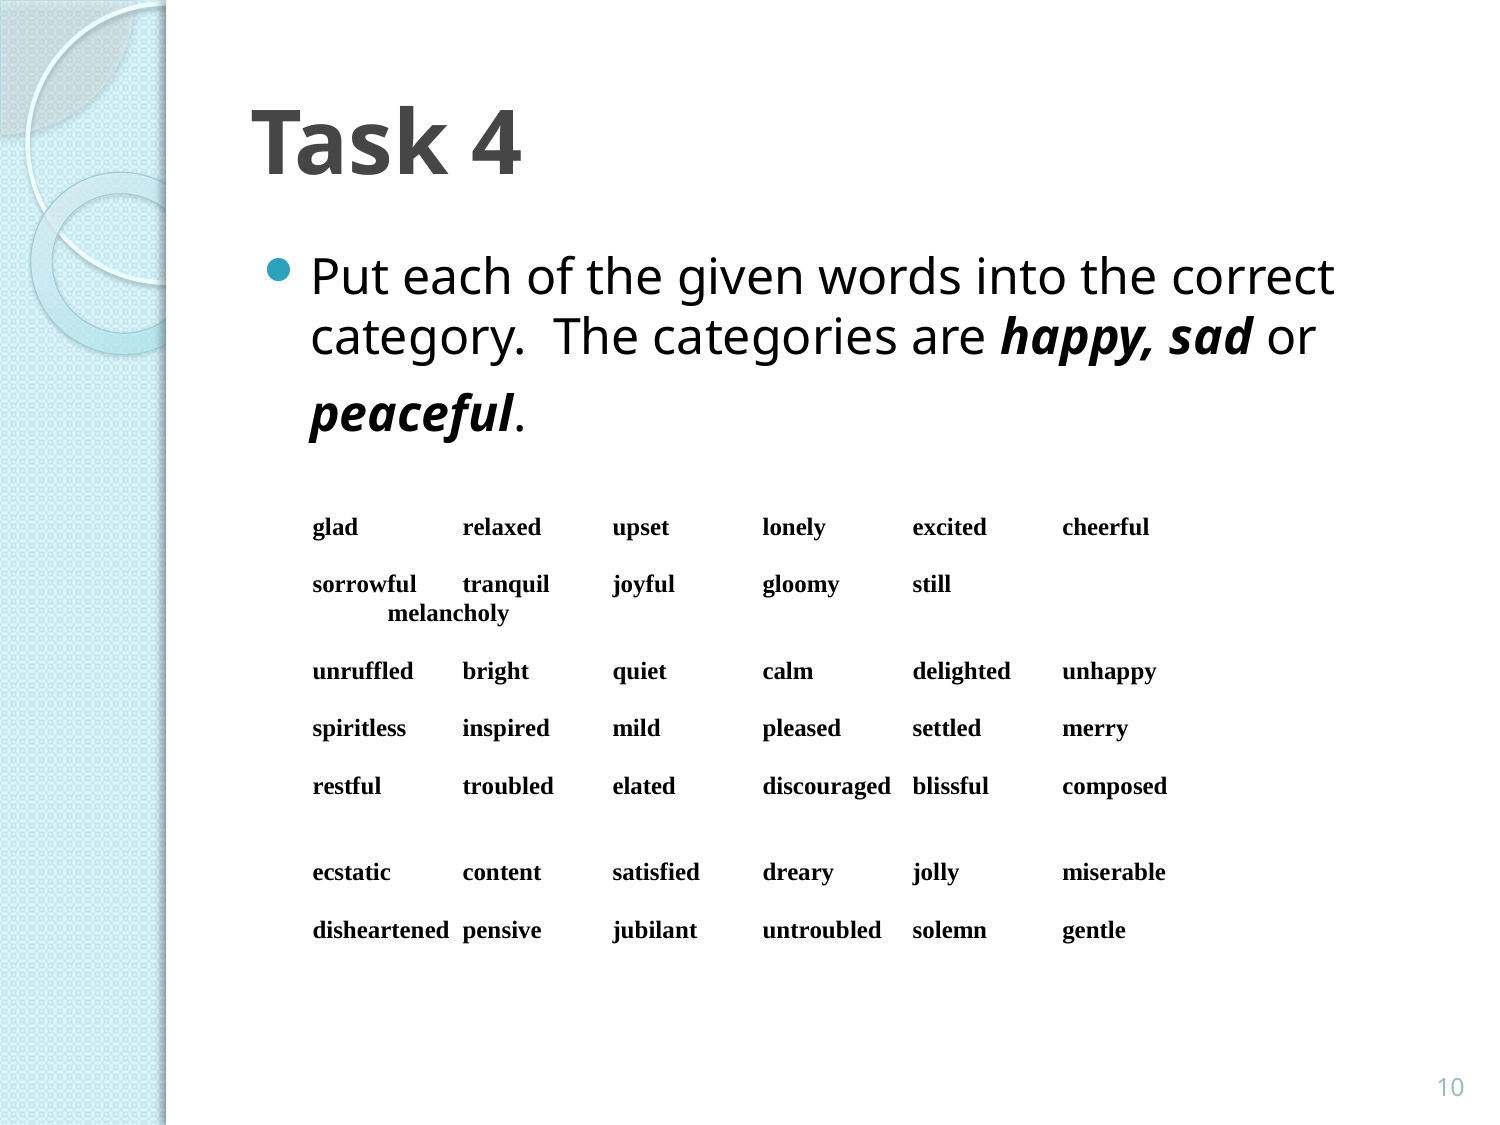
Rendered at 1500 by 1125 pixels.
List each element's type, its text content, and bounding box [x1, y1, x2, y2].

list Put each of the given words into the correct category. The categories are happy, sad or peaceful. [235, 237, 1466, 1025]
title Task 4 [235, 45, 1466, 233]
picture [312, 512, 1176, 944]
slide_number 10 [1413, 1034, 1488, 1113]
